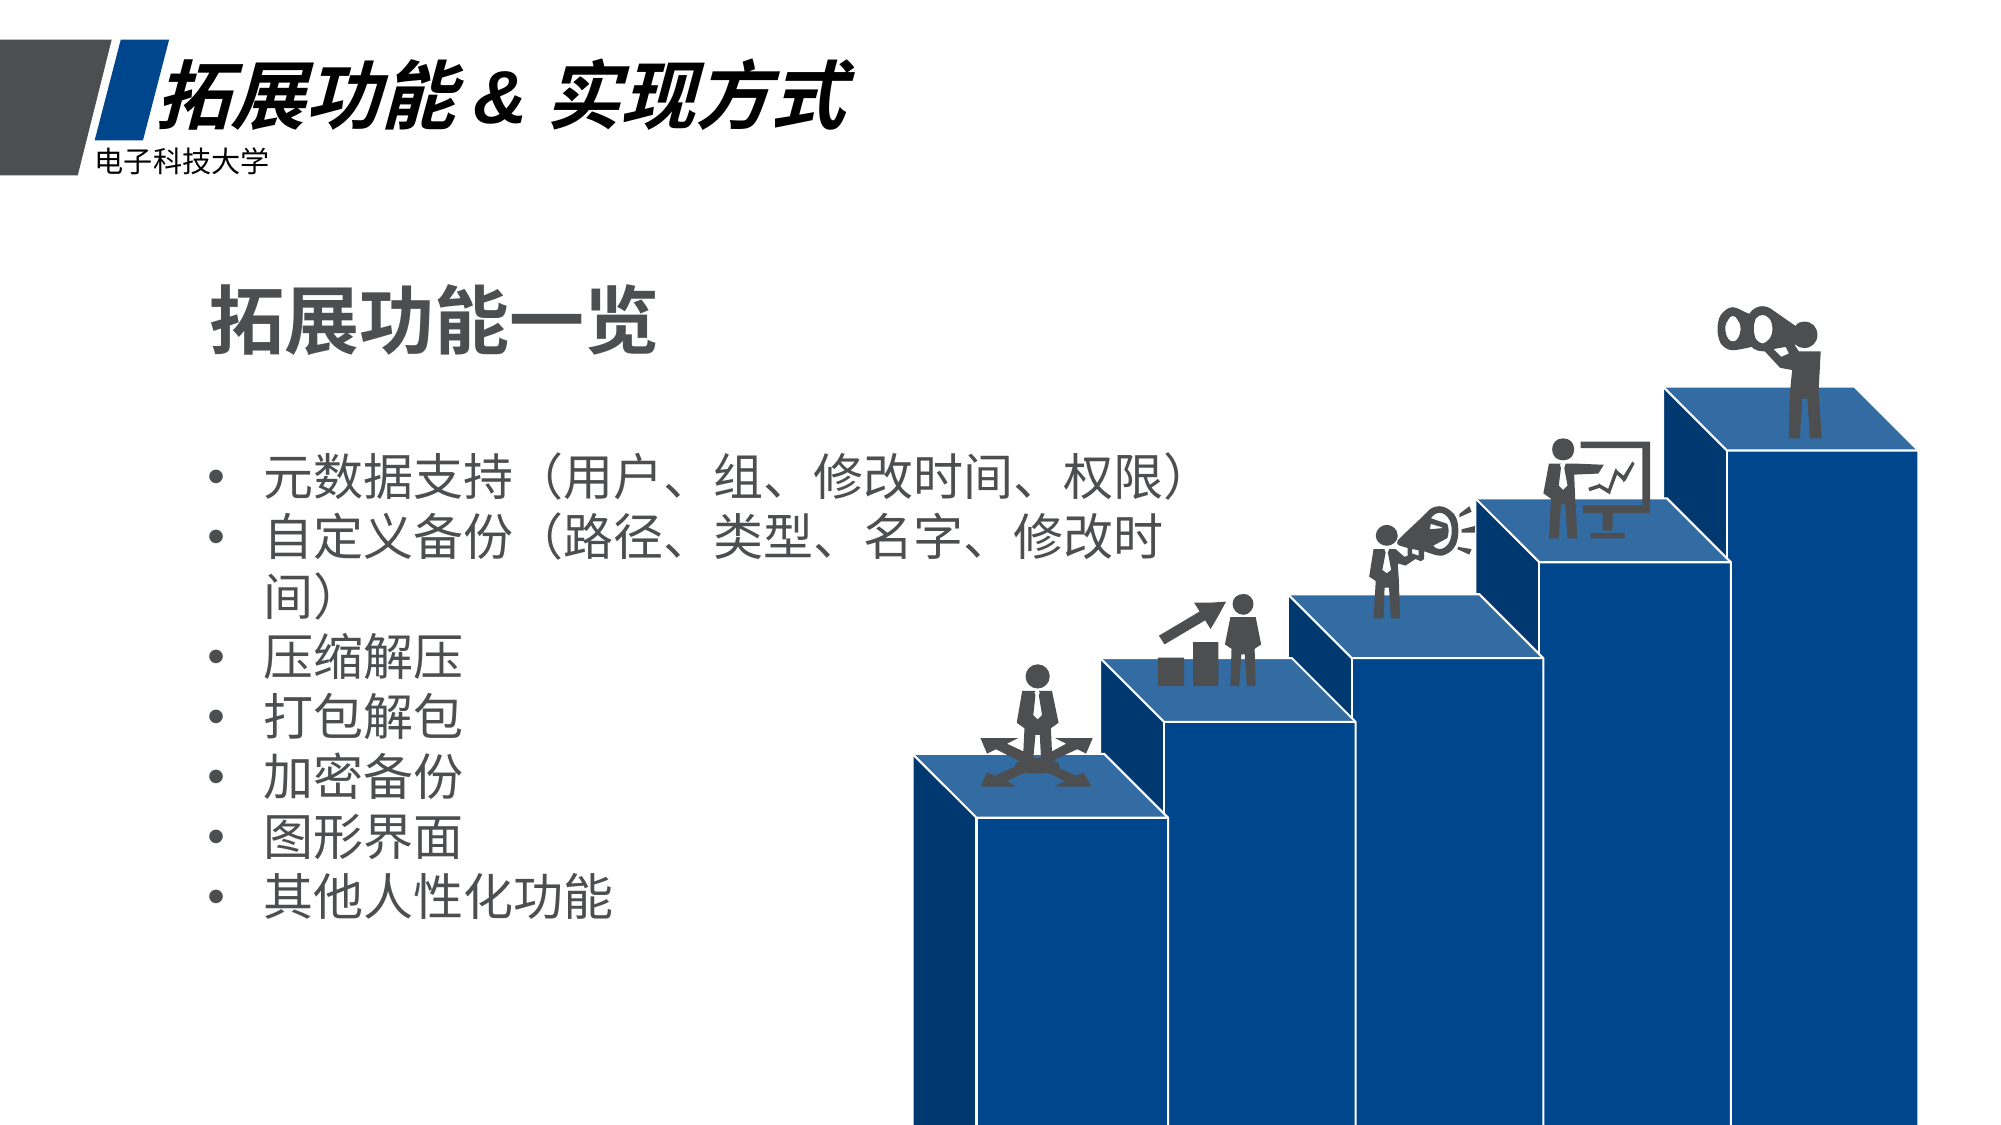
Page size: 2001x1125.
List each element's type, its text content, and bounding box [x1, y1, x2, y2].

text_box [1474, 497, 1732, 1125]
text_box [1717, 306, 1822, 439]
text_box [1590, 532, 1625, 539]
text_box [0, 39, 112, 176]
text_box [1286, 593, 1545, 1125]
text_box [1552, 438, 1575, 461]
text_box [1459, 506, 1472, 518]
text_box 电子科技大学 [79, 135, 286, 186]
text_box [1369, 506, 1459, 619]
text_box [96, 39, 170, 135]
text_box 拓展功能&实现方式 [140, 41, 861, 147]
text_box [1457, 546, 1472, 555]
text_box [1461, 526, 1475, 533]
text_box [975, 934, 1170, 1125]
text_box [1543, 463, 1604, 539]
text_box [1170, 657, 1357, 1125]
text_box [1580, 441, 1651, 531]
text_box [1661, 385, 1920, 1125]
text_box 拓展功能一览 [194, 266, 675, 371]
text_box 元数据支持（用户、组、修改时间、权限） 自定义备份（路径、类型、名字、修改时间） 压缩解压 打包解包 加密备份 图形界面 其他人性化功能 [192, 438, 1262, 934]
